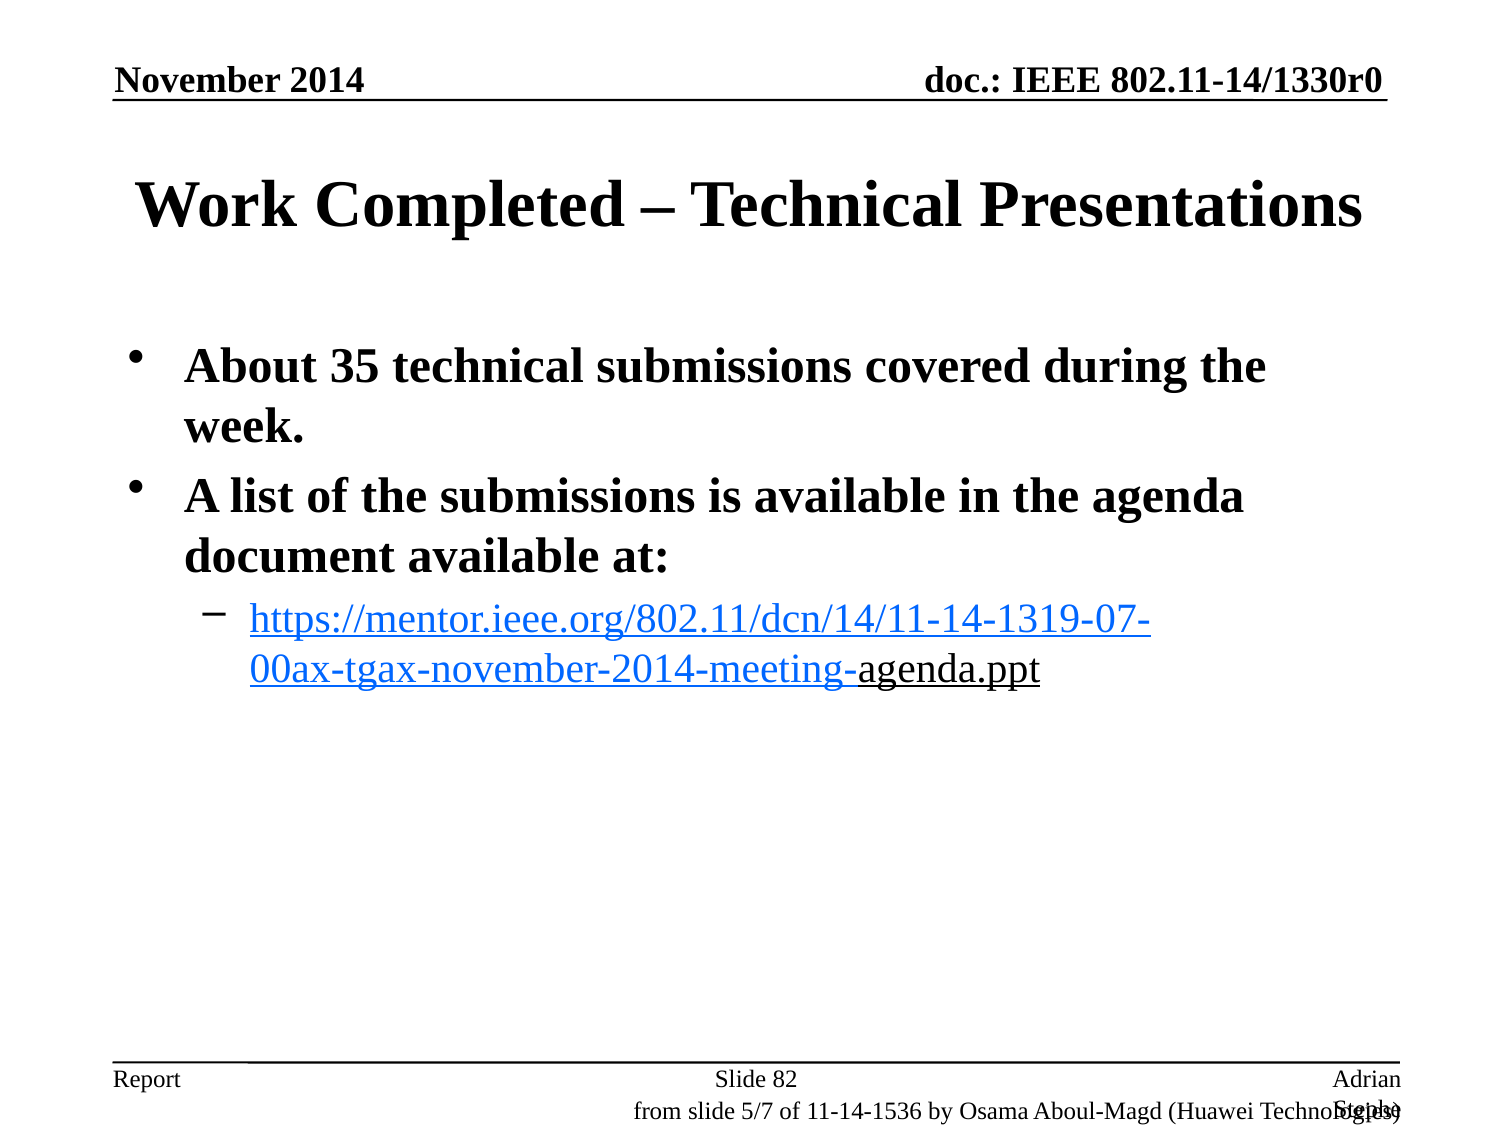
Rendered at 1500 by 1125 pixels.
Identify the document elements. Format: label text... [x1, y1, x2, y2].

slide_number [114, 54, 374, 101]
text_box from slide 5/7 of 11-14-1536 by Osama Aboul-Magd (Huawei Technologies) [343, 1087, 1417, 1125]
title Work Completed – Technical Presentations [112, 112, 1388, 288]
slide_number Slide 82 [712, 1061, 800, 1087]
list About 35 technical submissions covered during the week. A list of the submissions is available in the agenda document available at: https://mentor.ieee.org/802.11/dcn/14/11-14-1319-07-00ax-tgax-november-2014-meeting-agenda.ppt [112, 324, 1388, 1000]
footer Adrian Stephens, Intel Corporation [1324, 1061, 1402, 1087]
